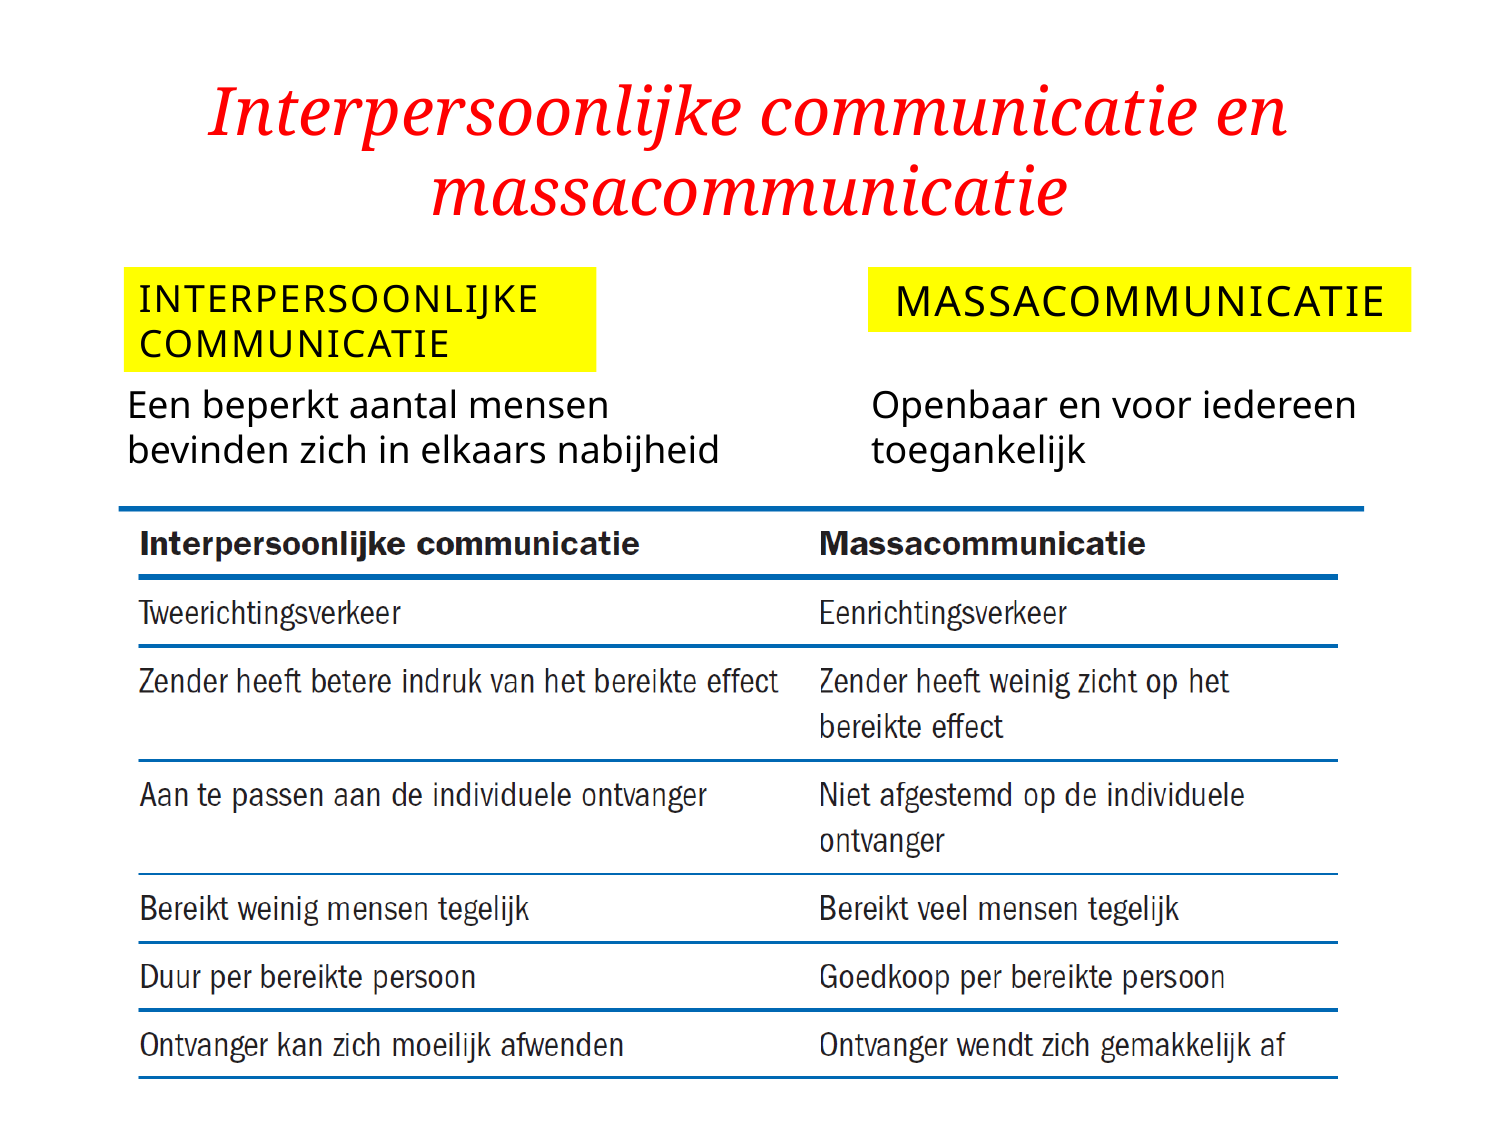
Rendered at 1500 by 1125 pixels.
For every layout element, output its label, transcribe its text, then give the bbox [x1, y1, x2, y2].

text_box Openbaar en voor iedereen toegankelijk [856, 373, 1436, 479]
text_box Massacommunicatie [868, 267, 1412, 332]
text_box Een beperkt aantal mensen bevinden zich in elkaars nabijheid [112, 373, 750, 479]
title Interpersoonlijke communicatie en massacommunicatie [75, 54, 1425, 243]
text_box Interpersoonlijke communicatie [123, 267, 597, 372]
picture [118, 491, 1365, 1085]
